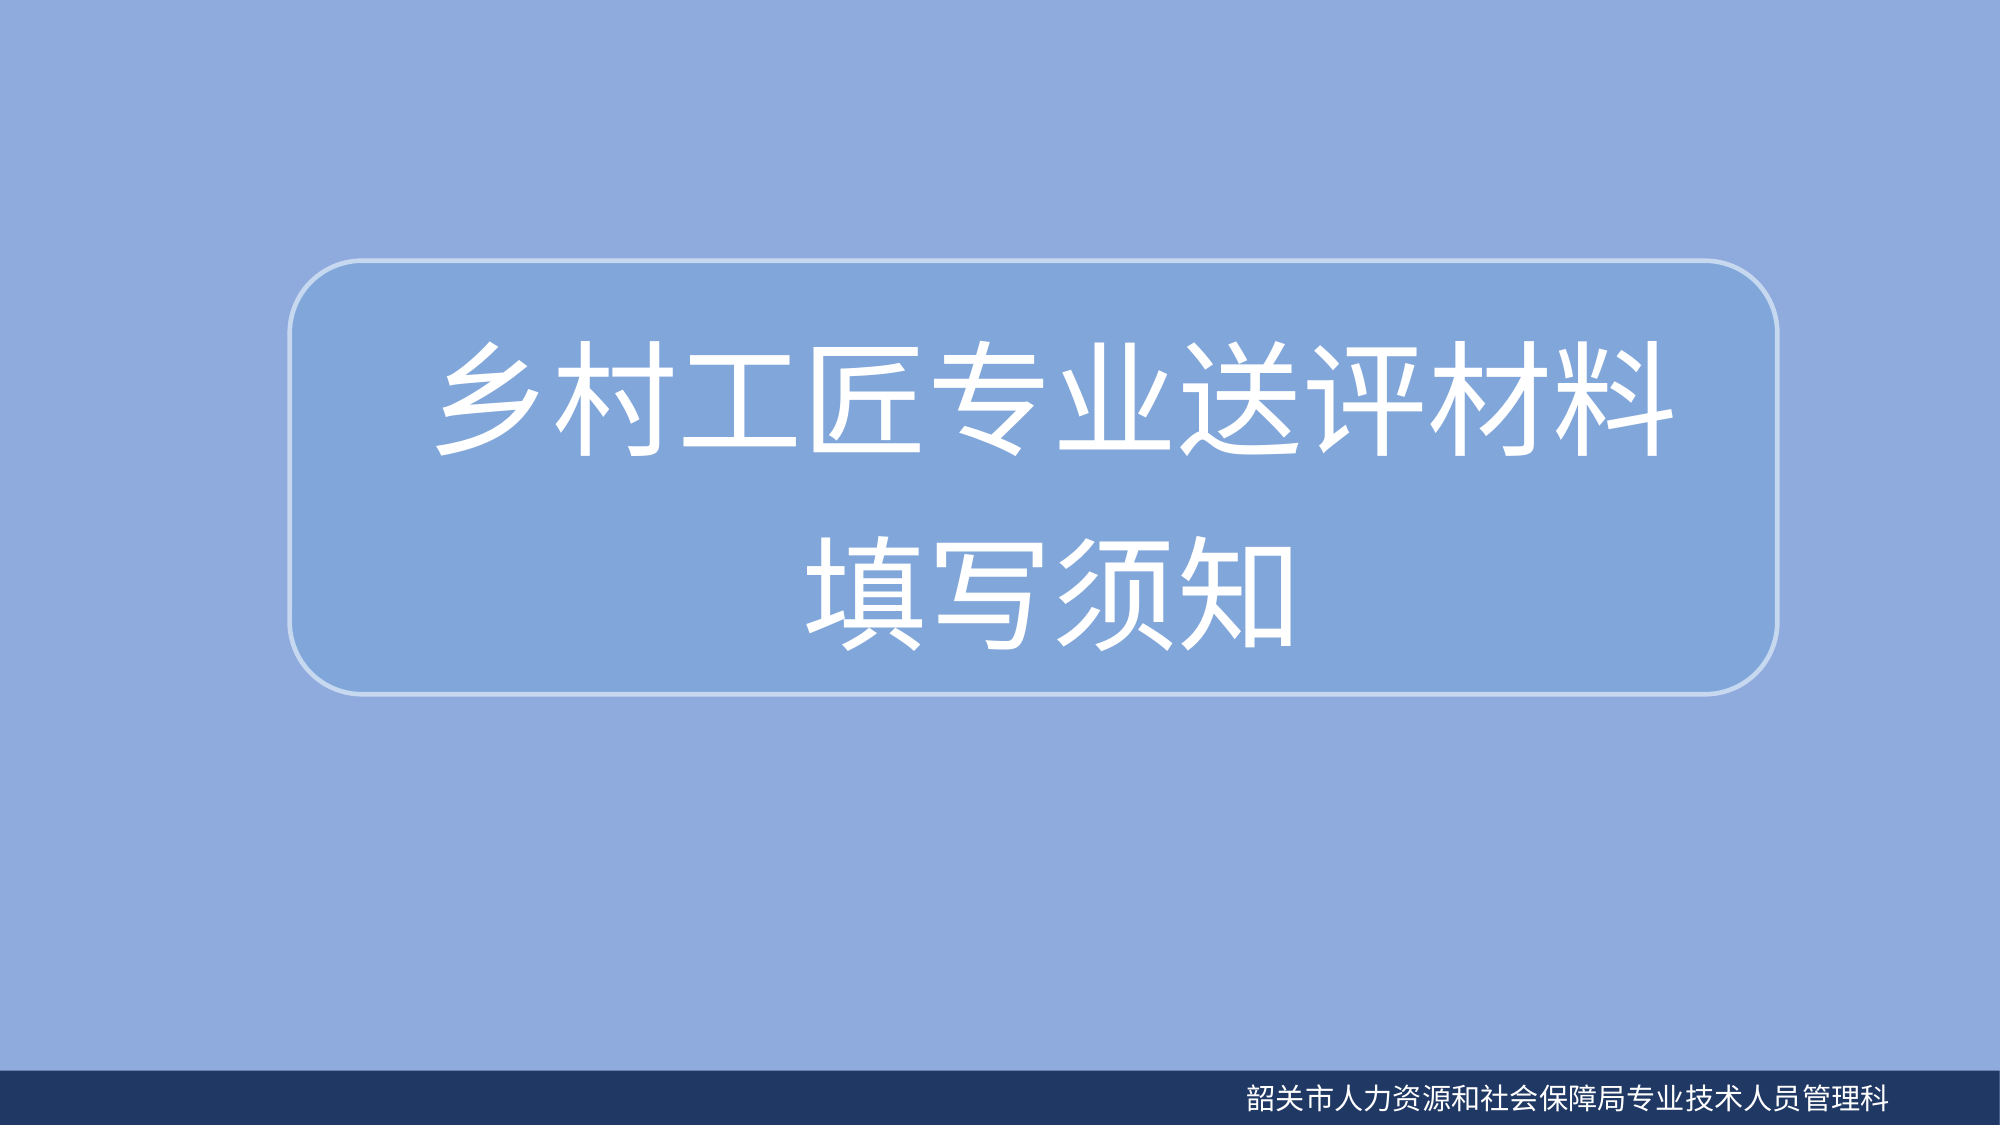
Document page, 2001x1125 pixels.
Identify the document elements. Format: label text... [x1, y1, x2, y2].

text_box [311, 675, 1756, 696]
text_box [0, 1070, 2000, 1125]
text_box 韶关市人力资源和社会保障局专业技术人员管理科 [1231, 1072, 1905, 1123]
title 乡村工匠专业送评材料 填写须知 [249, 184, 1855, 675]
